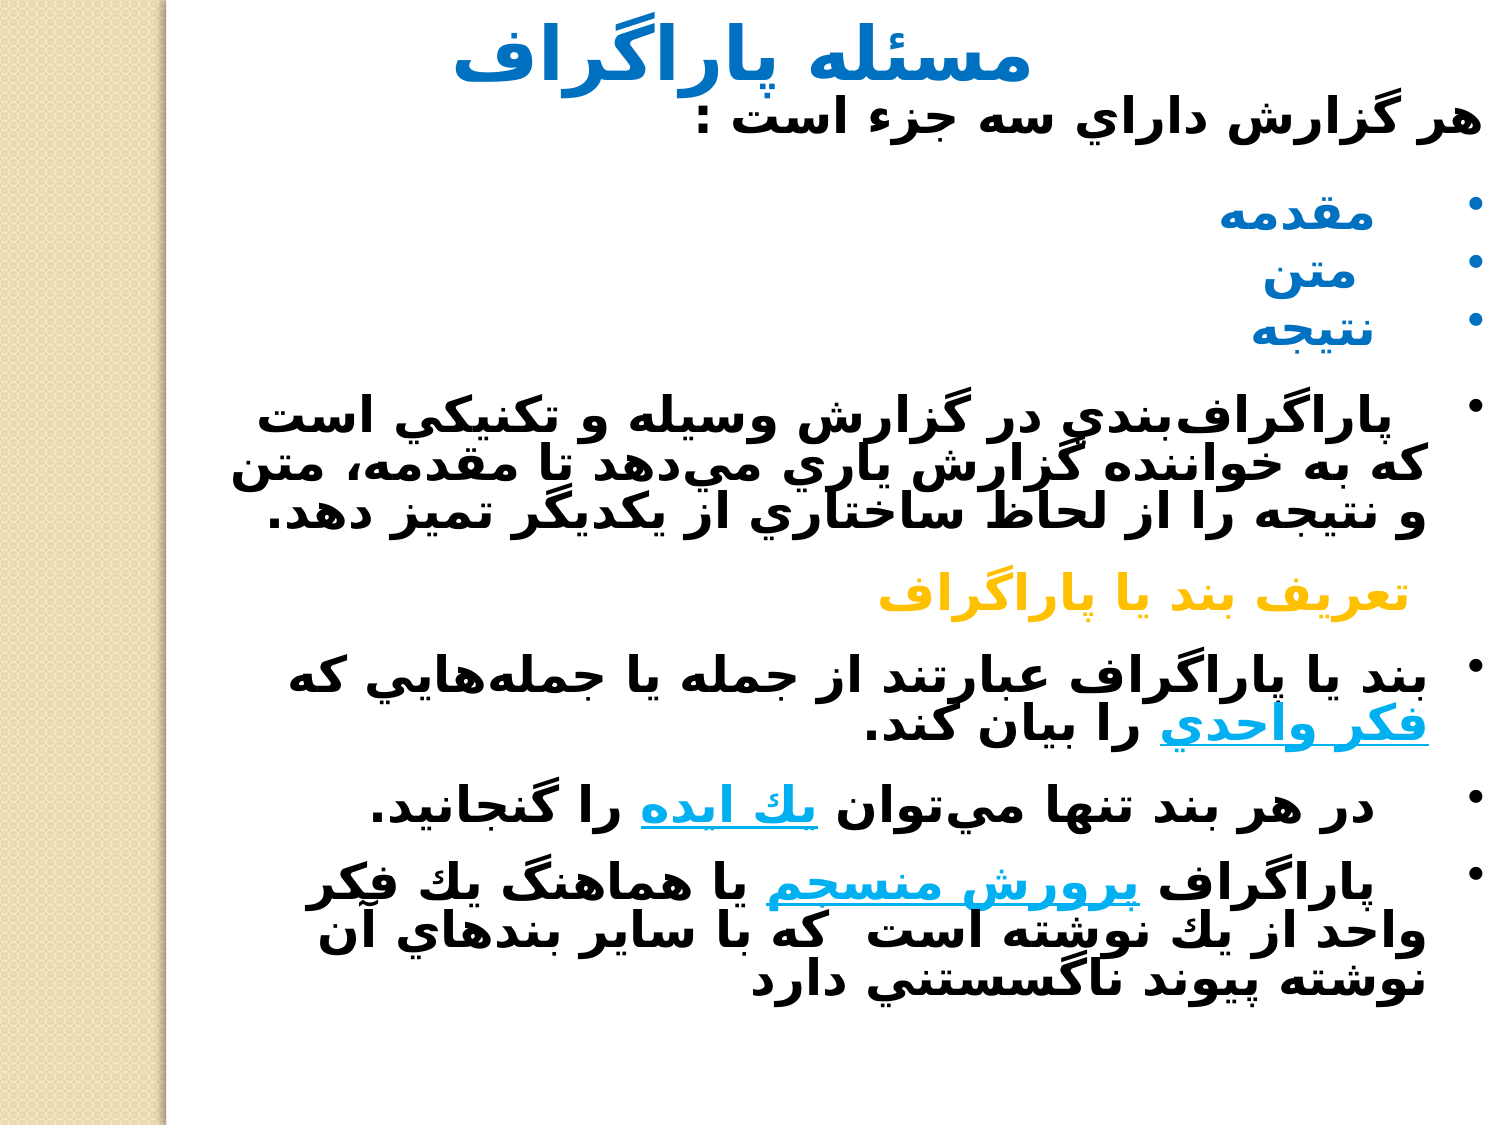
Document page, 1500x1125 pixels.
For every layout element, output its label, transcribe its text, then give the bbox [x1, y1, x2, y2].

text_box مسئله پاراگراف [419, 0, 1095, 87]
text_box هر گزارش داراي سه جزء است : مقدمه متن نتيجه پاراگراف‌بندي در گزارش وسيله و تكنيكي است كه به خواننده گزارش ياري مي‌دهد تا مقدمه، متن و نتيجه را از لحاظ ساختاري از يكديگر تميز دهد. تعريف بند يا پاراگراف بند يا پاراگراف عبارتند از جمله يا جمله‌هايي كه فكر واحدي را بيان كند. در هر بند تنها مي‌توان يك ايده را گنجانيد. پاراگراف پرورش منسجم يا هماهنگ يك فكر واحد از يك نوشته است كه با ساير بندهاي آن نوشته پيوند ناگسستني دارد [187, 87, 1500, 1125]
